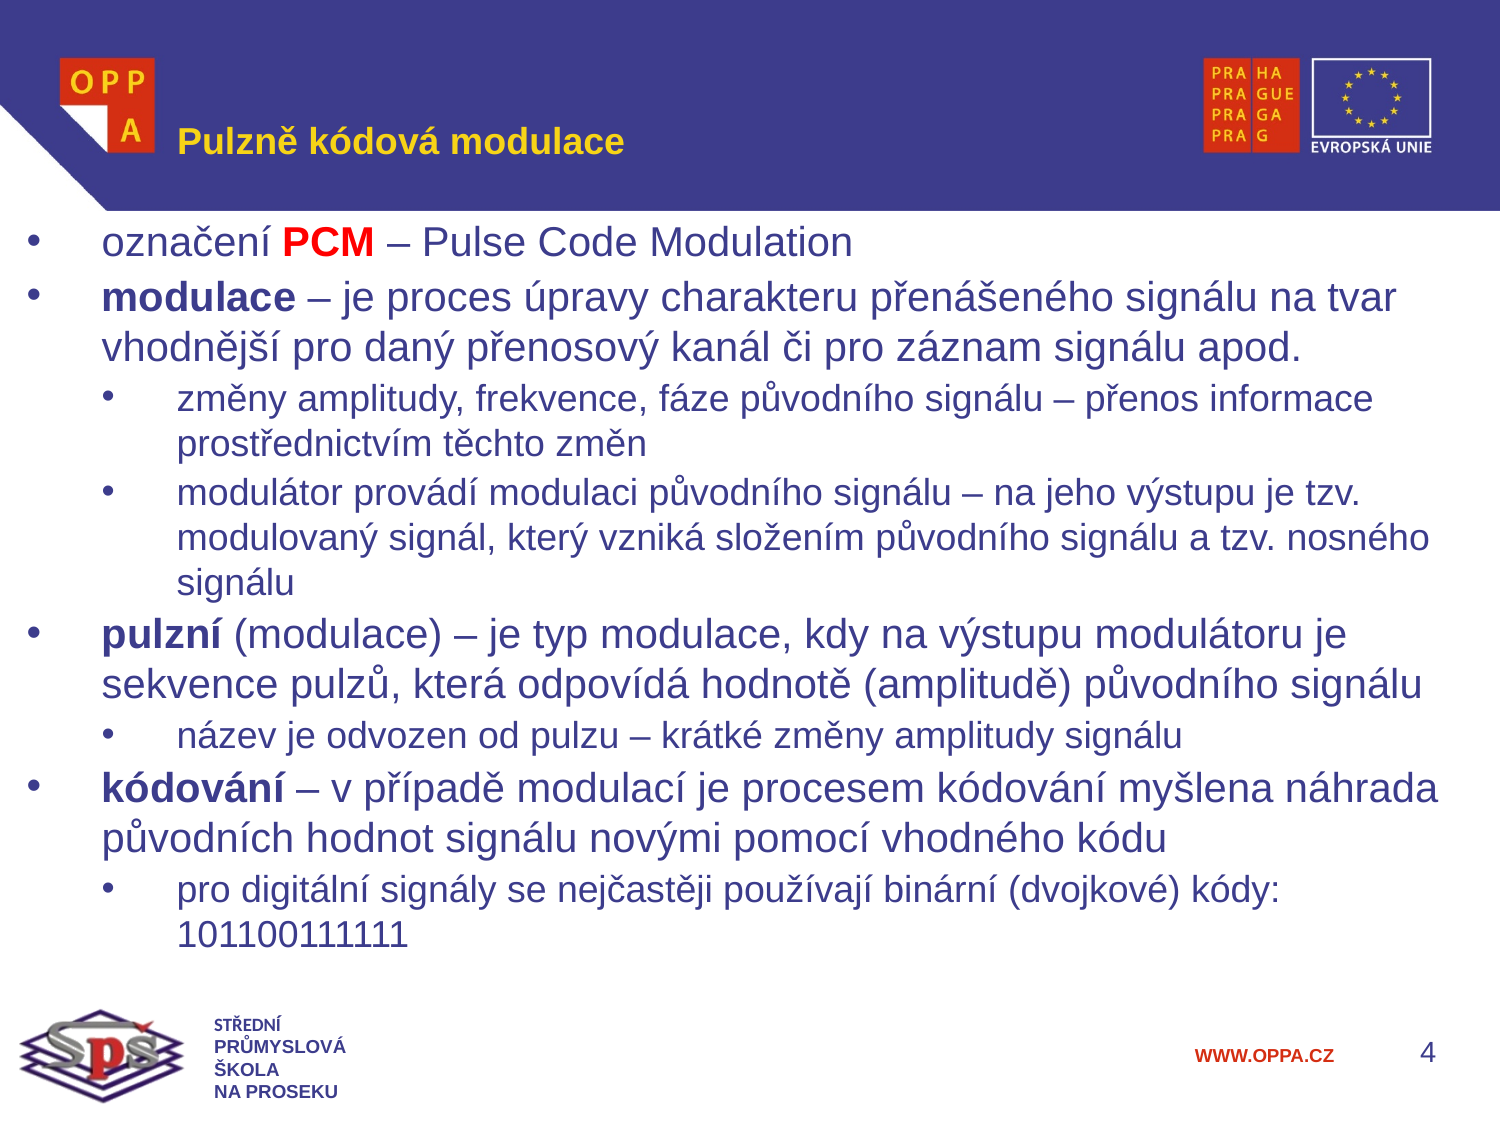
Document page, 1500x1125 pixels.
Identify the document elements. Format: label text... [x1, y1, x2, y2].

title Pulzně kódová modulace [177, 38, 1171, 162]
slide_number 4 [1339, 1015, 1437, 1069]
text_box označení PCM – Pulse Code Modulation modulace – je proces úpravy charakteru přenášeného signálu na tvar vhodnější pro daný přenosový kanál či pro záznam signálu apod. změny amplitudy, frekvence, fáze původního signálu – přenos informace prostřednictvím těchto změn modulátor provádí modulaci původního signálu – na jeho výstupu je tzv. modulovaný signál, který vzniká složením původního signálu a tzv. nosného signálu pulzní (modulace) – je typ modulace, kdy na výstupu modulátoru je sekvence pulzů, která odpovídá hodnotě (amplitudě) původního signálu název je odvozen od pulzu – krátké změny amplitudy signálu kódování – v případě modulací je procesem kódování myšlena náhrada původních hodnot signálu novými pomocí vhodného kódu pro digitální signály se nejčastěji používají binární (dvojkové) kódy: 101100111111 [11, 207, 1495, 962]
picture [0, 0, 1500, 211]
text_box STŘEDNÍ PRŮMYSLOVÁ ŠKOLA NA PROSEKU [199, 1004, 509, 1110]
picture [19, 1001, 186, 1107]
